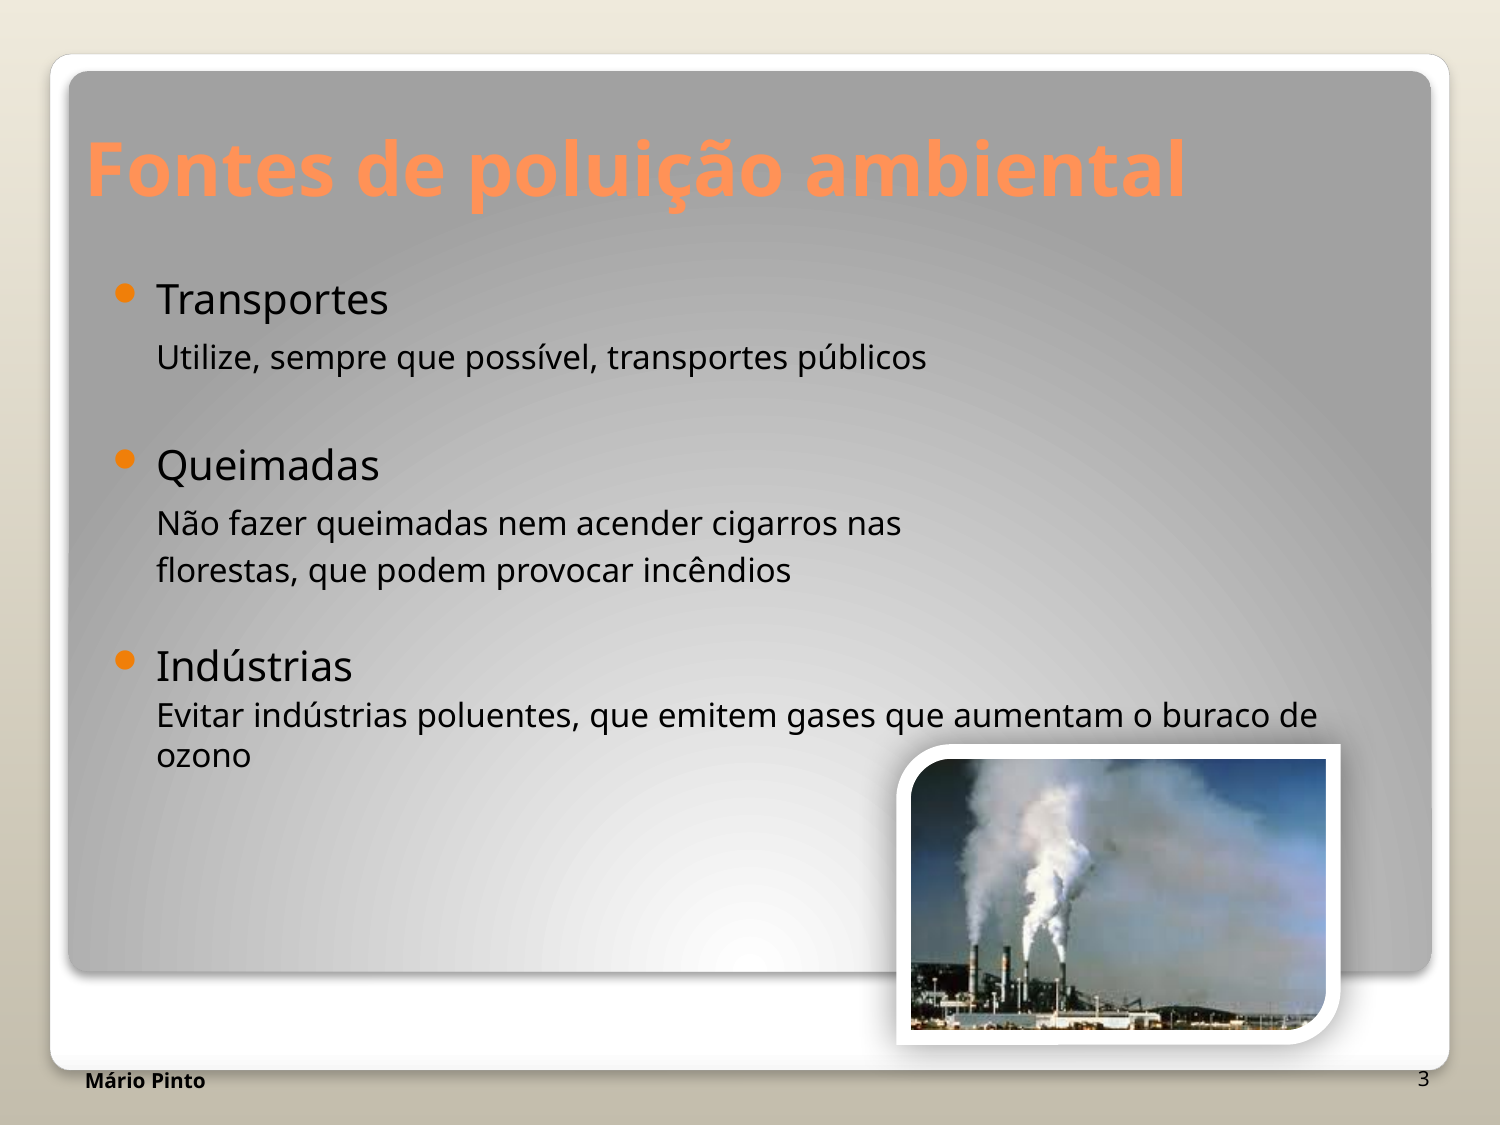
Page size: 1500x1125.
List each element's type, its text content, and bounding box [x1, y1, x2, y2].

slide_number 3 [1369, 1041, 1445, 1102]
list Transportes Utilize, sempre que possível, transportes públicos Queimadas Não fazer queimadas nem acender cigarros nas florestas, que podem provocar incêndios Indústrias Evitar indústrias poluentes, que emitem gases que aumentam o buraco de ozono [82, 257, 1425, 997]
picture [903, 751, 1334, 1038]
footer Mário Pinto [70, 1042, 446, 1103]
title Fontes de poluição ambiental [70, 46, 1413, 220]
